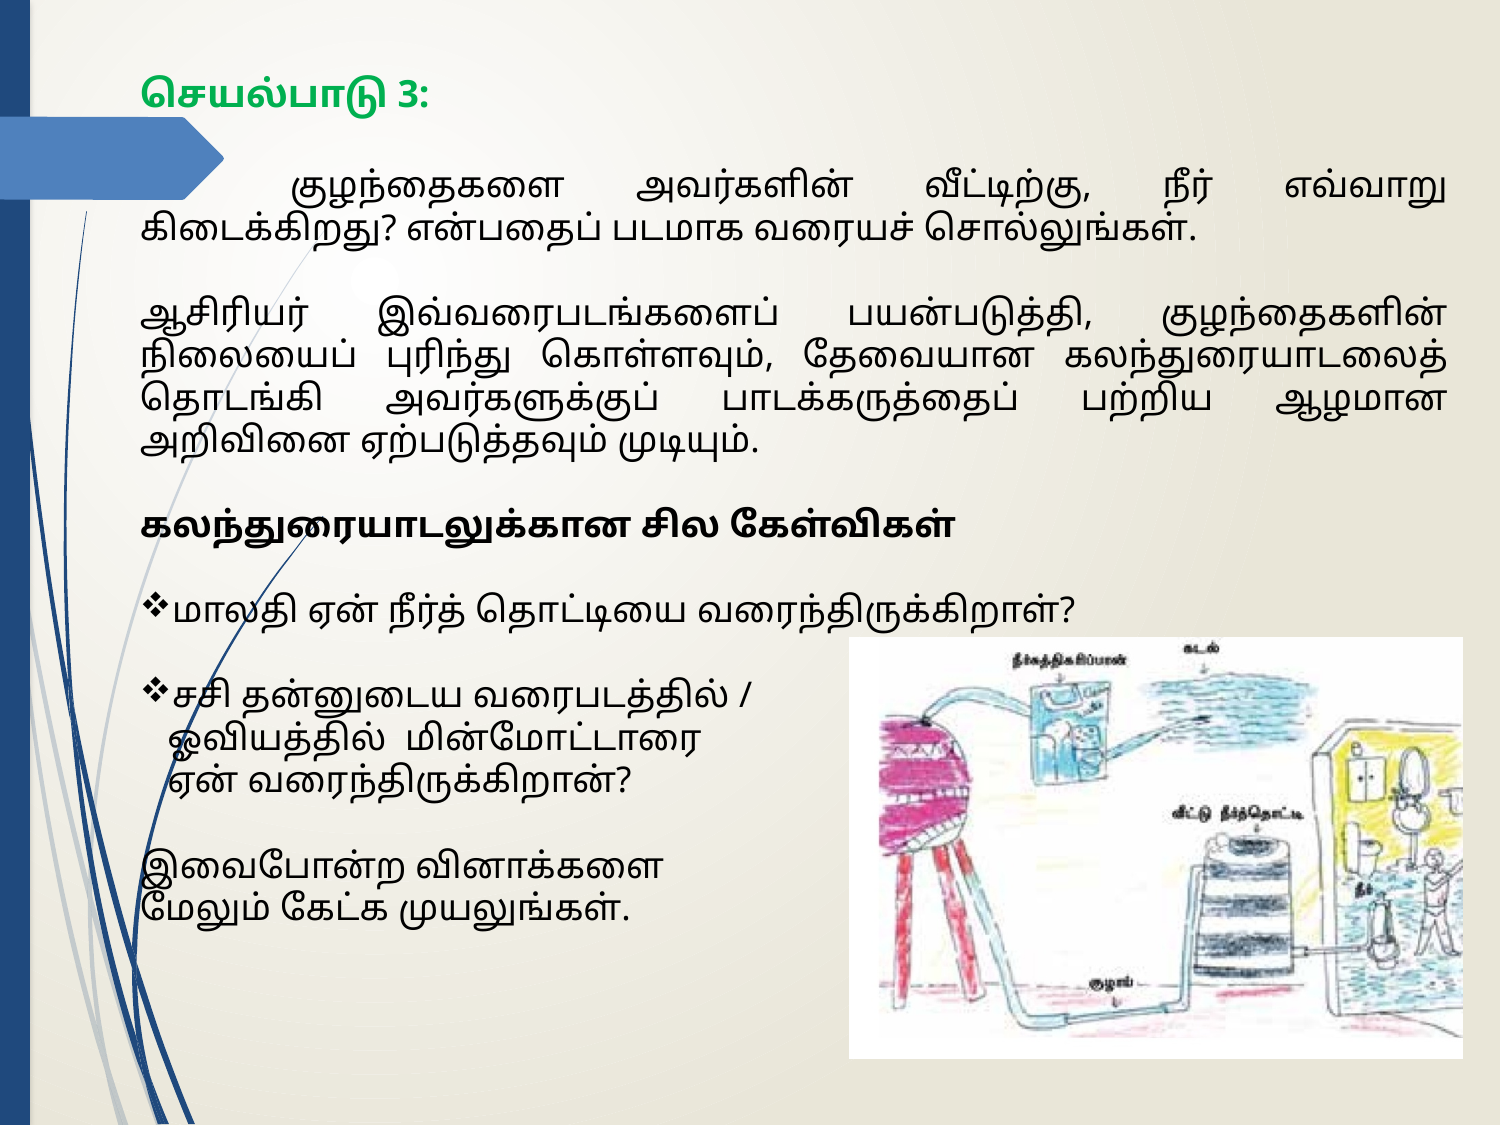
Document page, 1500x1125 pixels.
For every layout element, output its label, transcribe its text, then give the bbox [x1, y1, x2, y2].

picture [849, 637, 1463, 1060]
text_box செயல்பாடு 3: குழந்தைகளை அவர்களின் வீட்டிற்கு, நீர் எவ்வாறு கிடைக்கிறது? என்பதைப் படமாக வரையச் சொல்லுங்கள். ஆசிரியர் இவ்வரைபடங்களைப் பயன்படுத்தி, குழந்தைகளின் நிலையைப் புரிந்து கொள்ளவும், தேவையான கலந்துரையாடலைத் தொடங்கி அவர்களுக்குப் பாடக்கருத்தைப் பற்றிய ஆழமான அறிவினை ஏற்படுத்தவும் முடியும். கலந்துரையாடலுக்கான சில கேள்விகள் மாலதி ஏன் நீர்த் தொட்டியை வரைந்திருக்கிறாள்? சசி தன்னுடைய வரைபடத்தில் / ஓவியத்தில் மின்மோட்டாரை ஏன் வரைந்திருக்கிறான்? இவைபோன்ற வினாக்களை மேலும் கேட்க முயலுங்கள். [124, 62, 1463, 1111]
